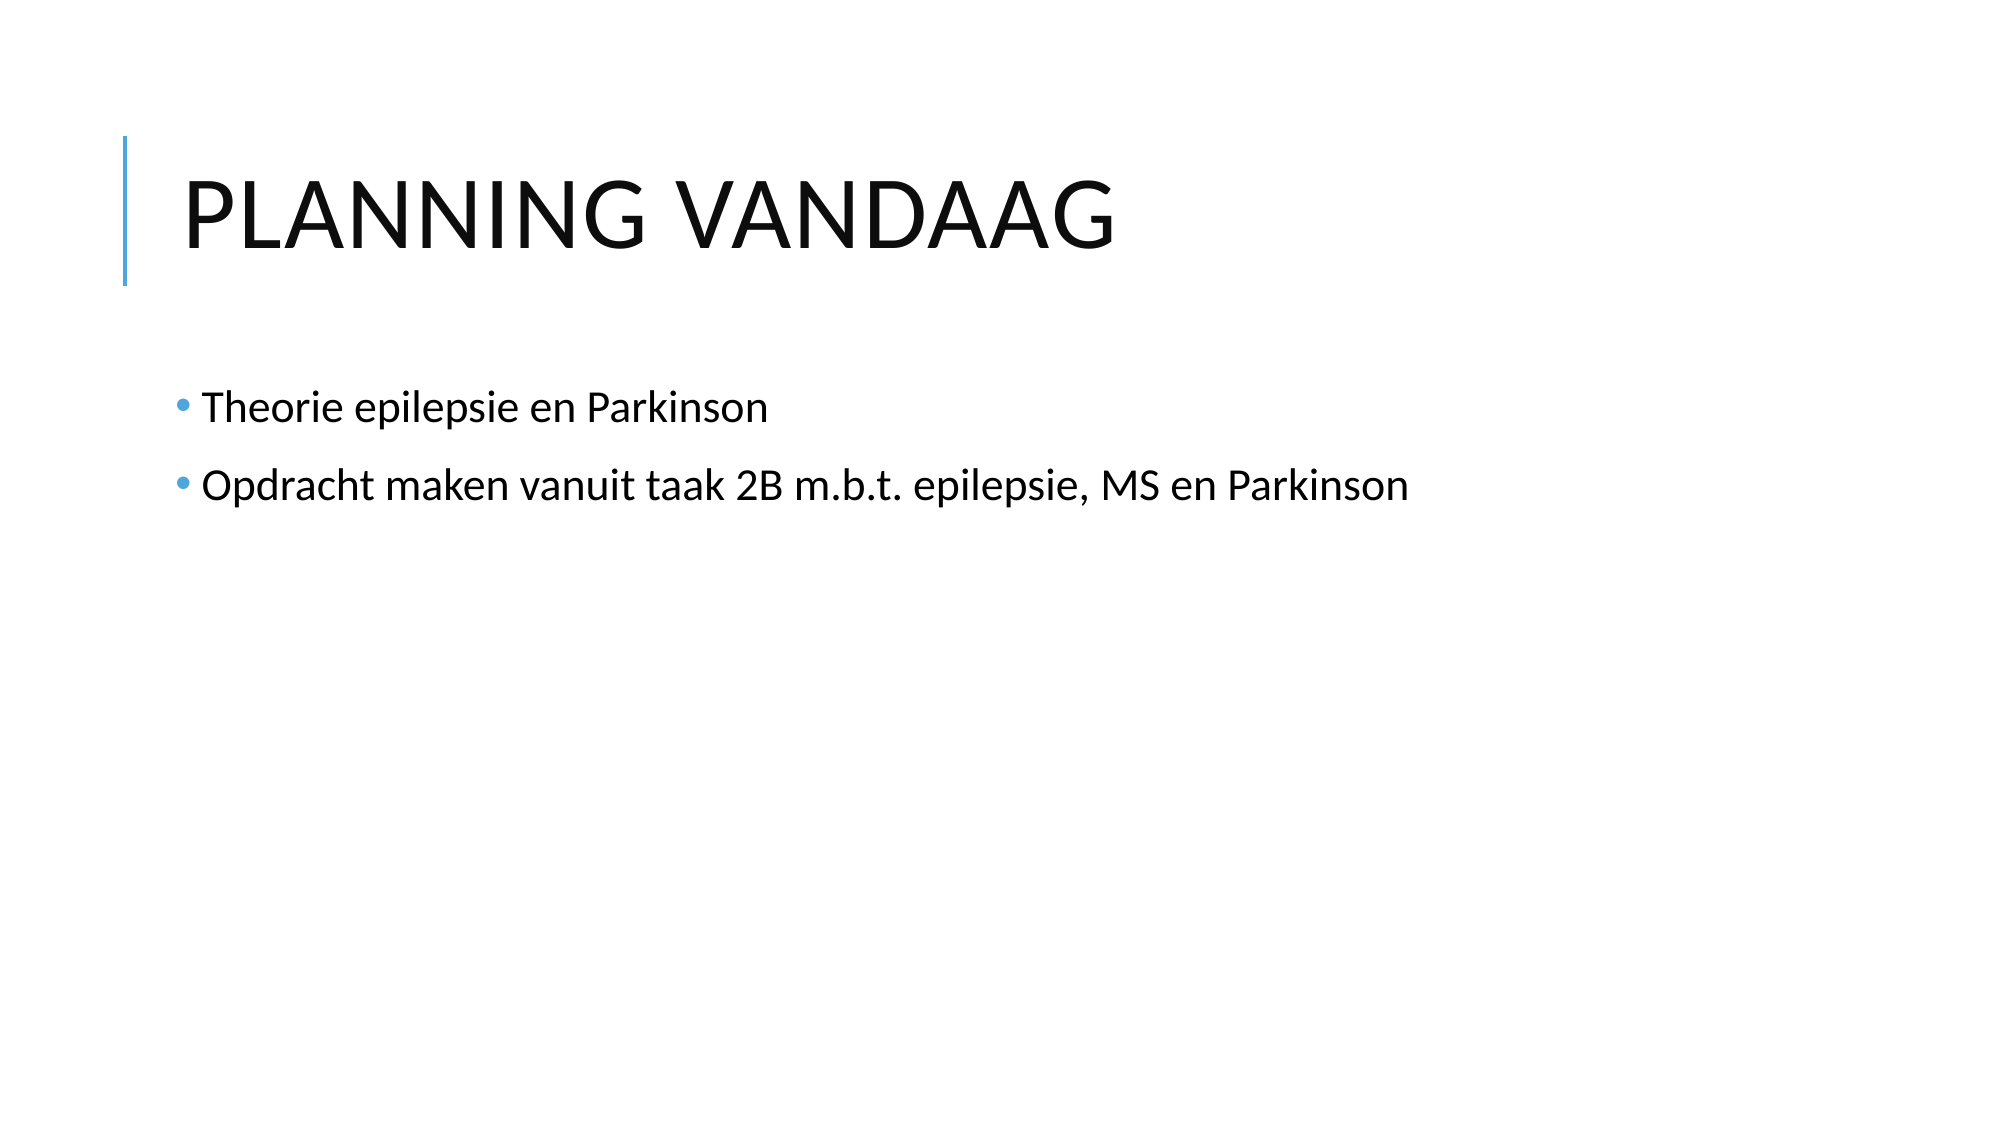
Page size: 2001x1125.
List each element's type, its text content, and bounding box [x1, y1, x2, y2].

title Planning vandaag [168, 96, 1763, 342]
list Theorie epilepsie en Parkinson Opdracht maken vanuit taak 2B m.b.t. epilepsie, MS en Parkinson [168, 375, 1763, 1035]
